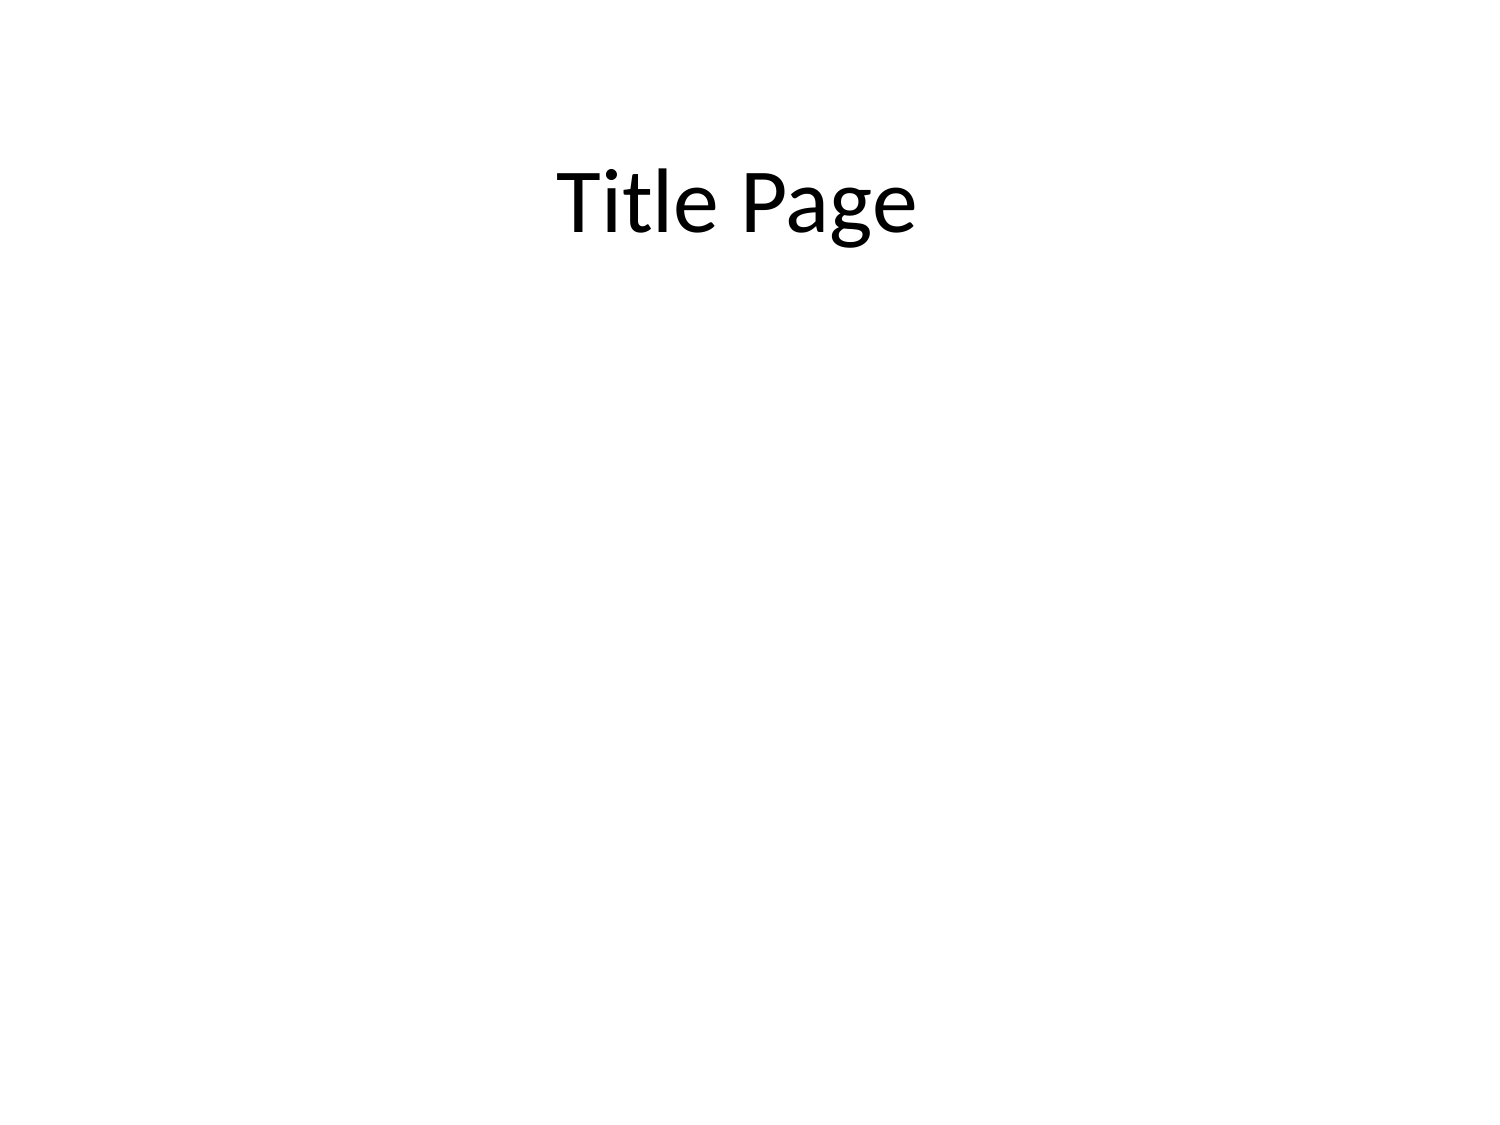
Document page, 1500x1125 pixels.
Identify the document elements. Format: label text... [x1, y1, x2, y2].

title Title Page [99, 75, 1375, 317]
